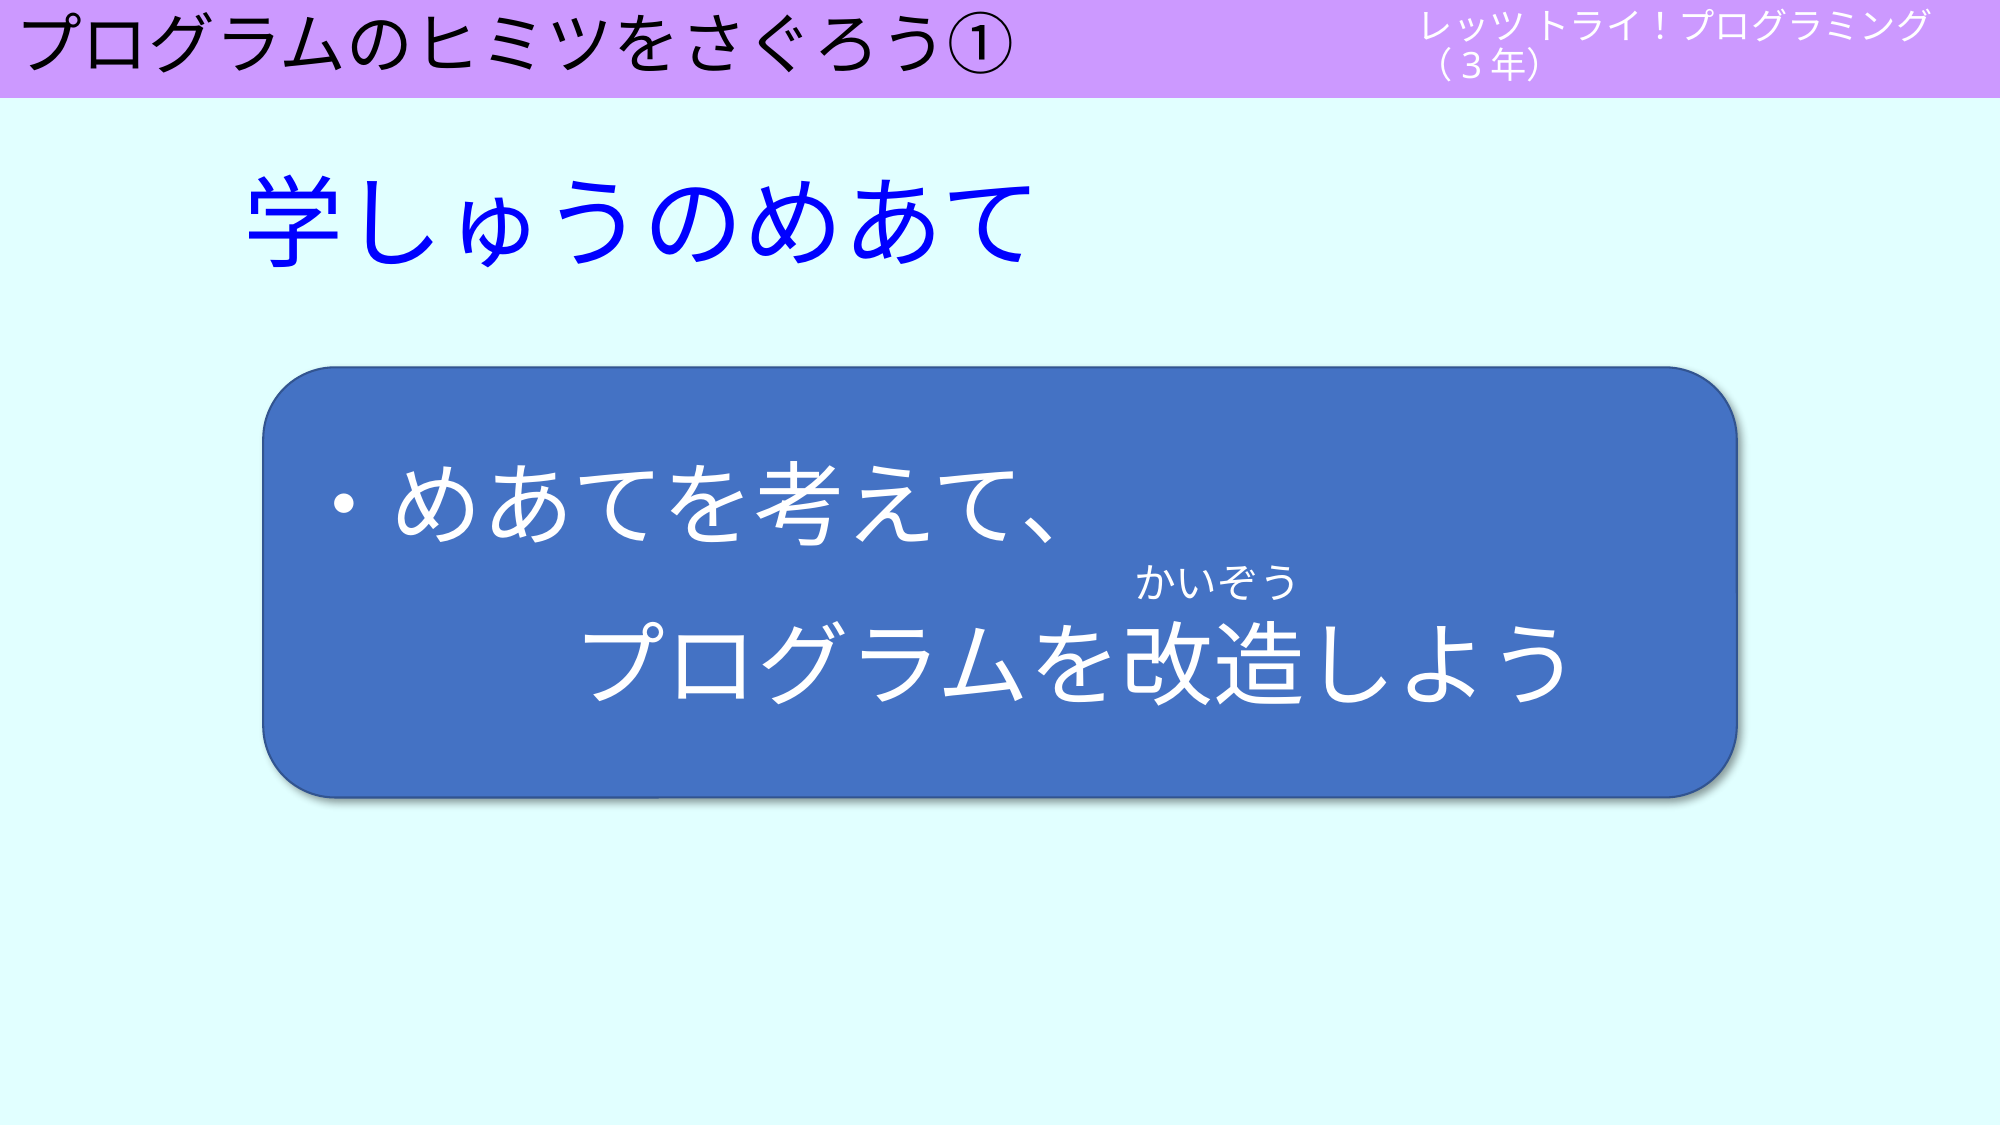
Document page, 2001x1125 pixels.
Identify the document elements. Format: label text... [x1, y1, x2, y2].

text_box 学しゅうのめあて [228, 152, 1056, 287]
text_box プログラムのヒミツをさぐろう① [0, 0, 1285, 95]
text_box ・めあてを考えて、 かいぞう プログラムを改造しよう [262, 366, 1738, 799]
